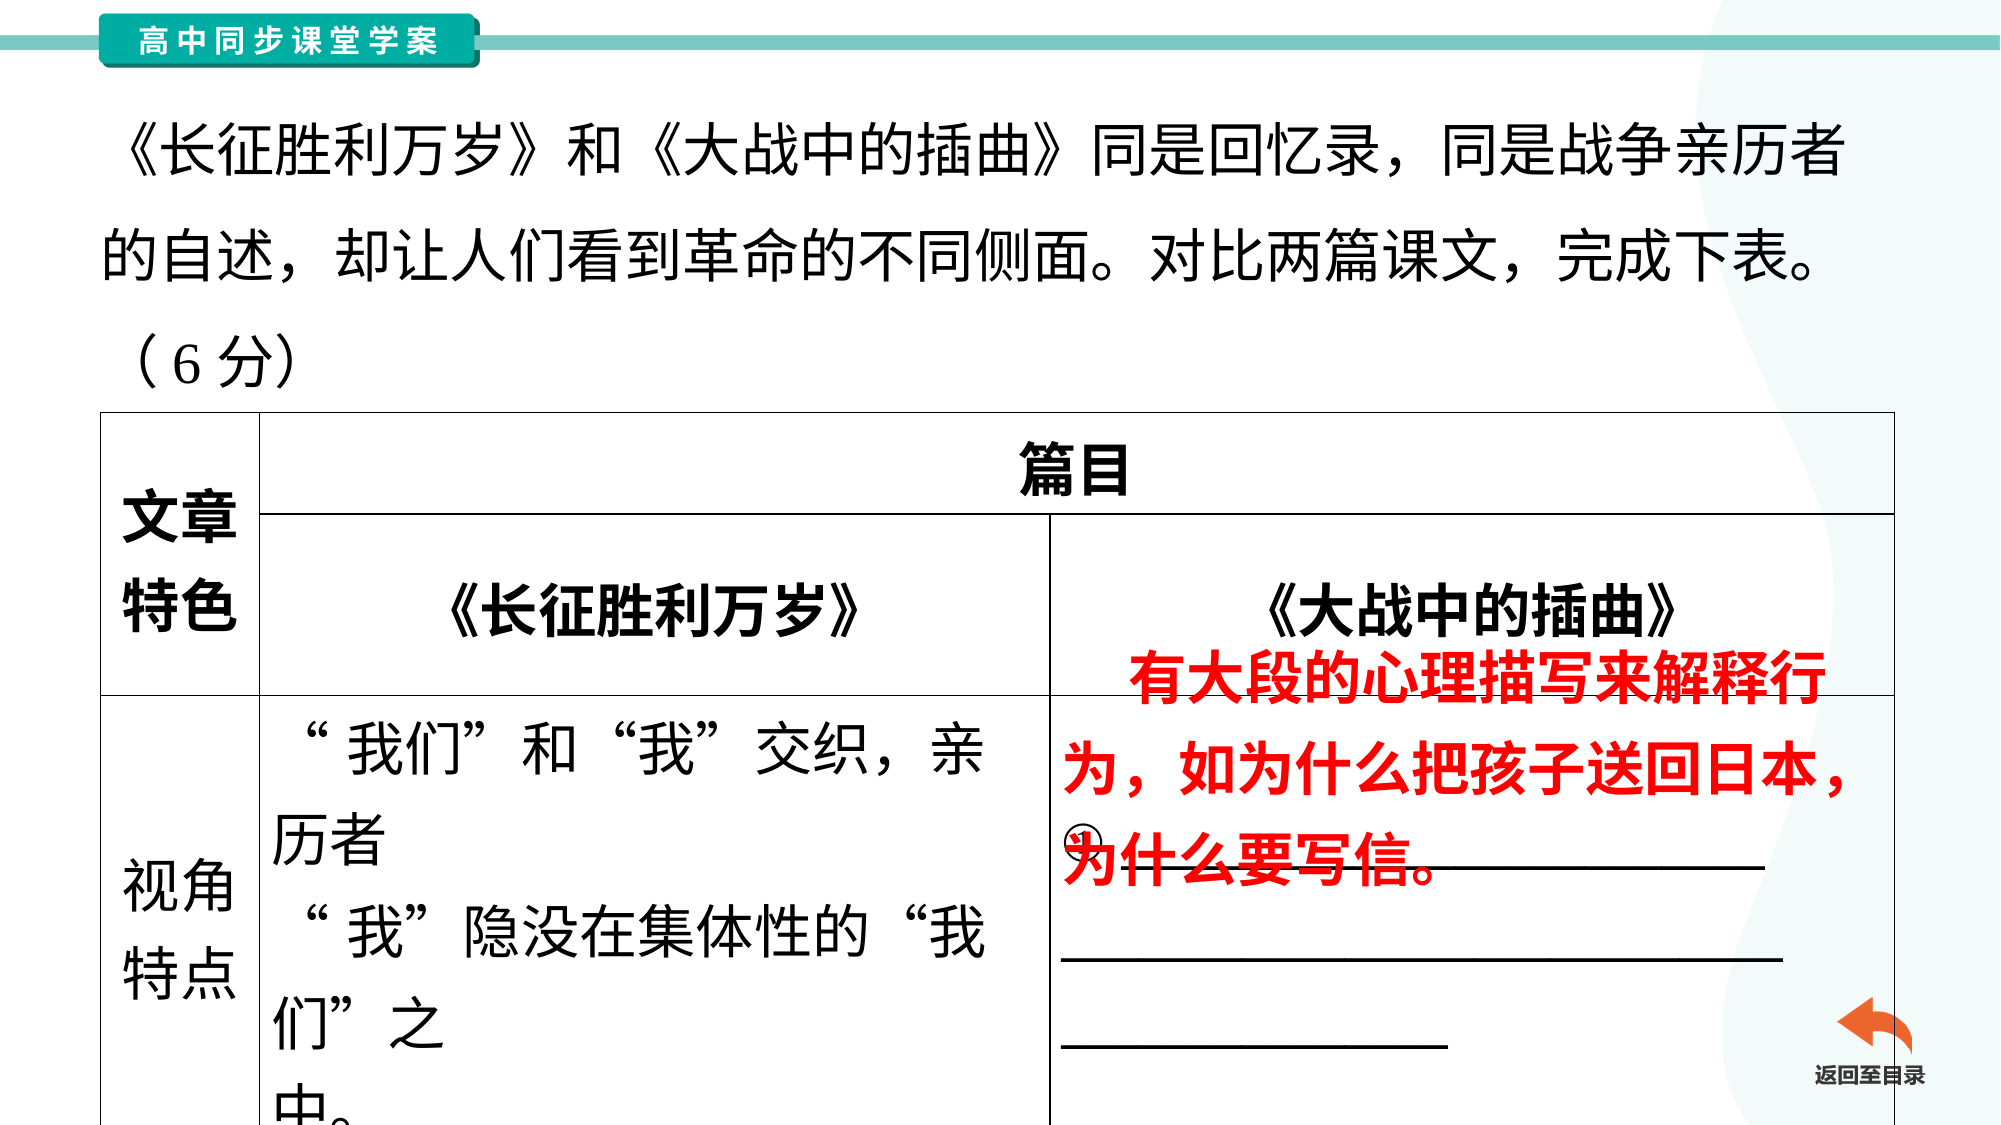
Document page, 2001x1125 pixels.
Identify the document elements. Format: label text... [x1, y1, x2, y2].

text_box 有大段的心理描写来解释行为，如为什么把孩子送回日本，为什么要写信。 [1061, 619, 1886, 893]
table_cell ① _________________________ ____________________________ _______________ [1051, 696, 1894, 1125]
table_cell 视角 特点 [101, 696, 259, 1125]
picture [0, 0, 2000, 1125]
table_header 文章 特色 [101, 413, 259, 695]
table_cell 《大战中的插曲》 [1051, 515, 1894, 695]
table_cell “我们”和“我”交织，亲历者 “我”隐没在集体性的“我们”之 中。 [260, 696, 1049, 1125]
table_cell 《长征胜利万岁》 [260, 515, 1049, 695]
table_header 篇目 [260, 413, 1894, 513]
text_box 《长征胜利万岁》和《大战中的插曲》同是回忆录，同是战争亲历者 的自述，却让人们看到革命的不同侧面。对比两篇课文，完成下表。 （6分） [100, 76, 1899, 396]
